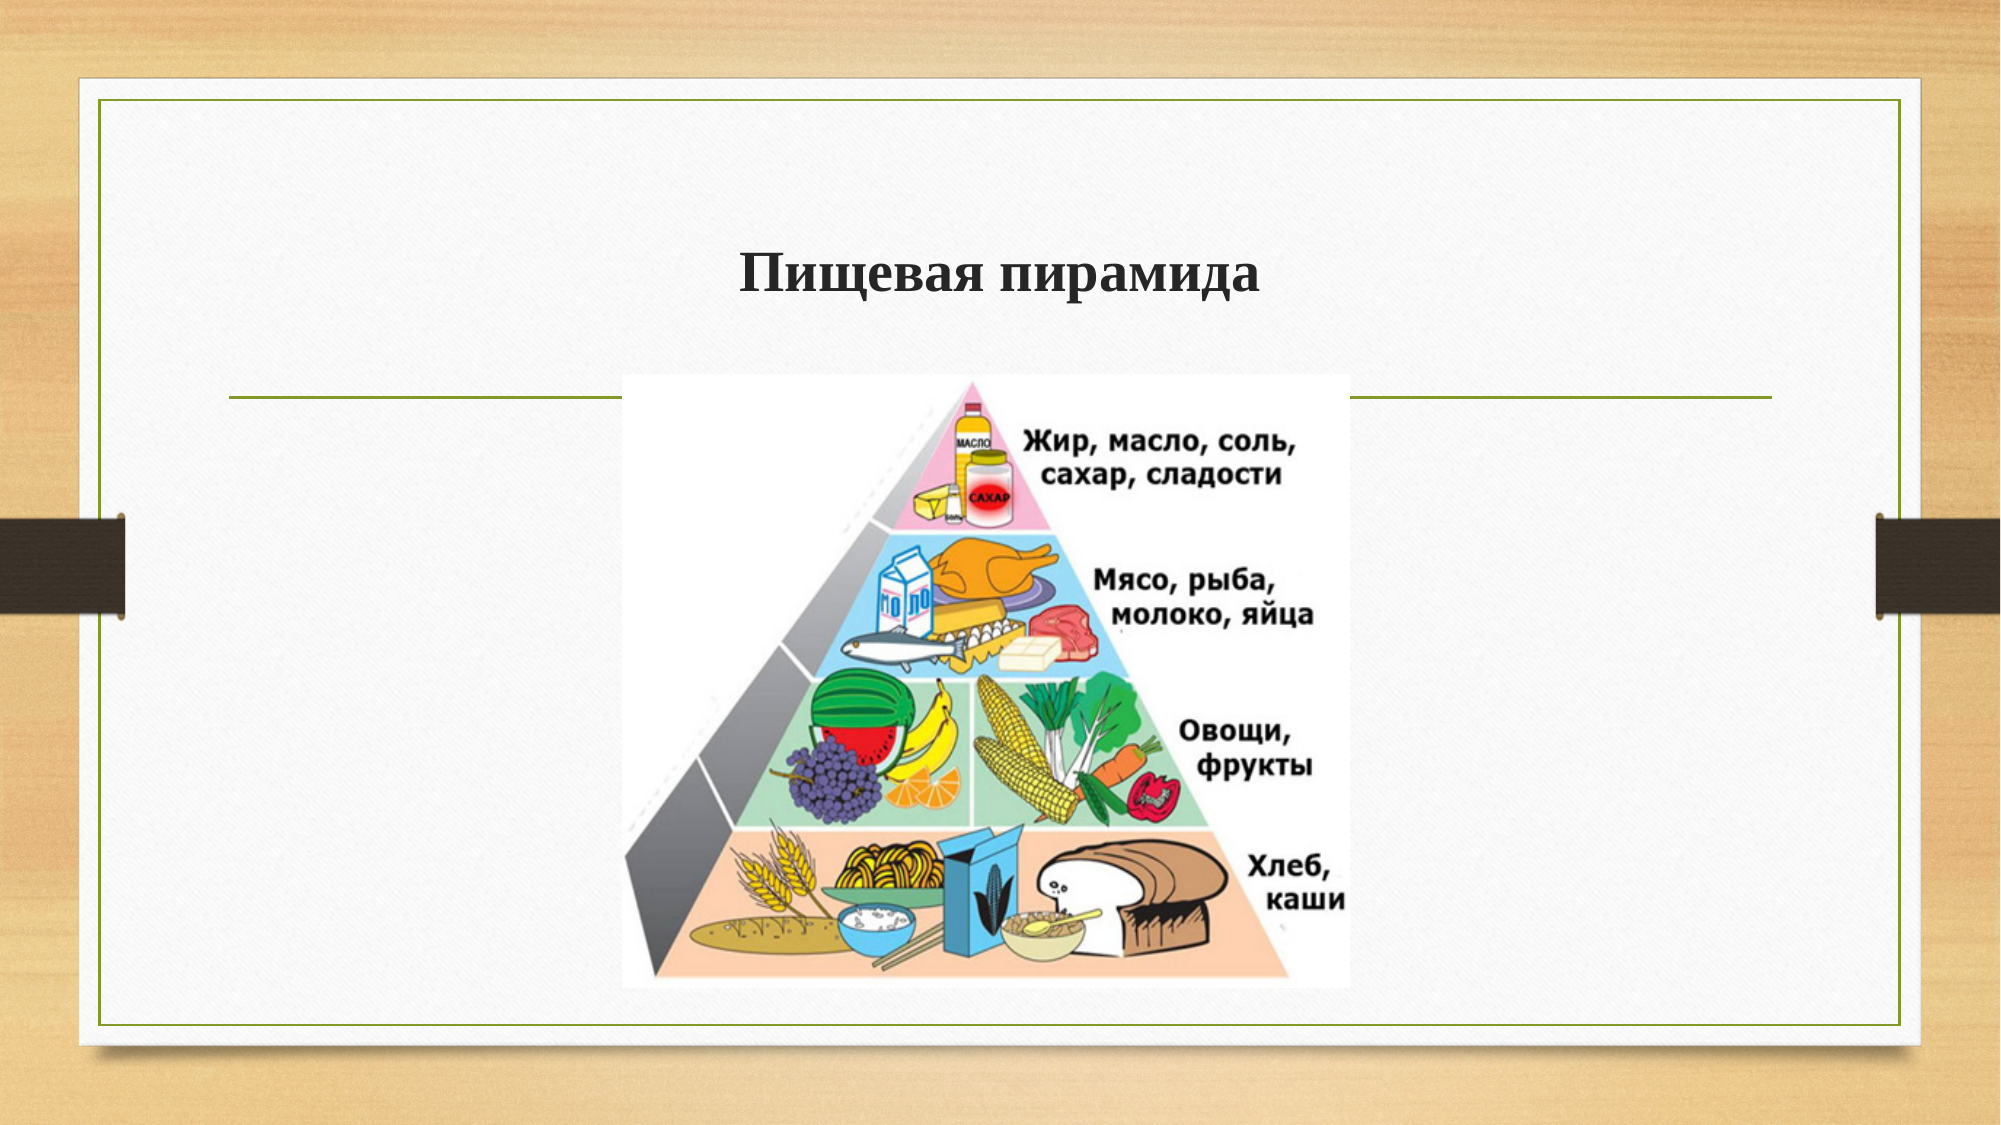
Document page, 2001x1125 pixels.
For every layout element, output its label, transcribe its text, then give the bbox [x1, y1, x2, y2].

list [621, 374, 1350, 988]
picture [0, 0, 2001, 1125]
title Пищевая пирамида [212, 161, 1788, 375]
